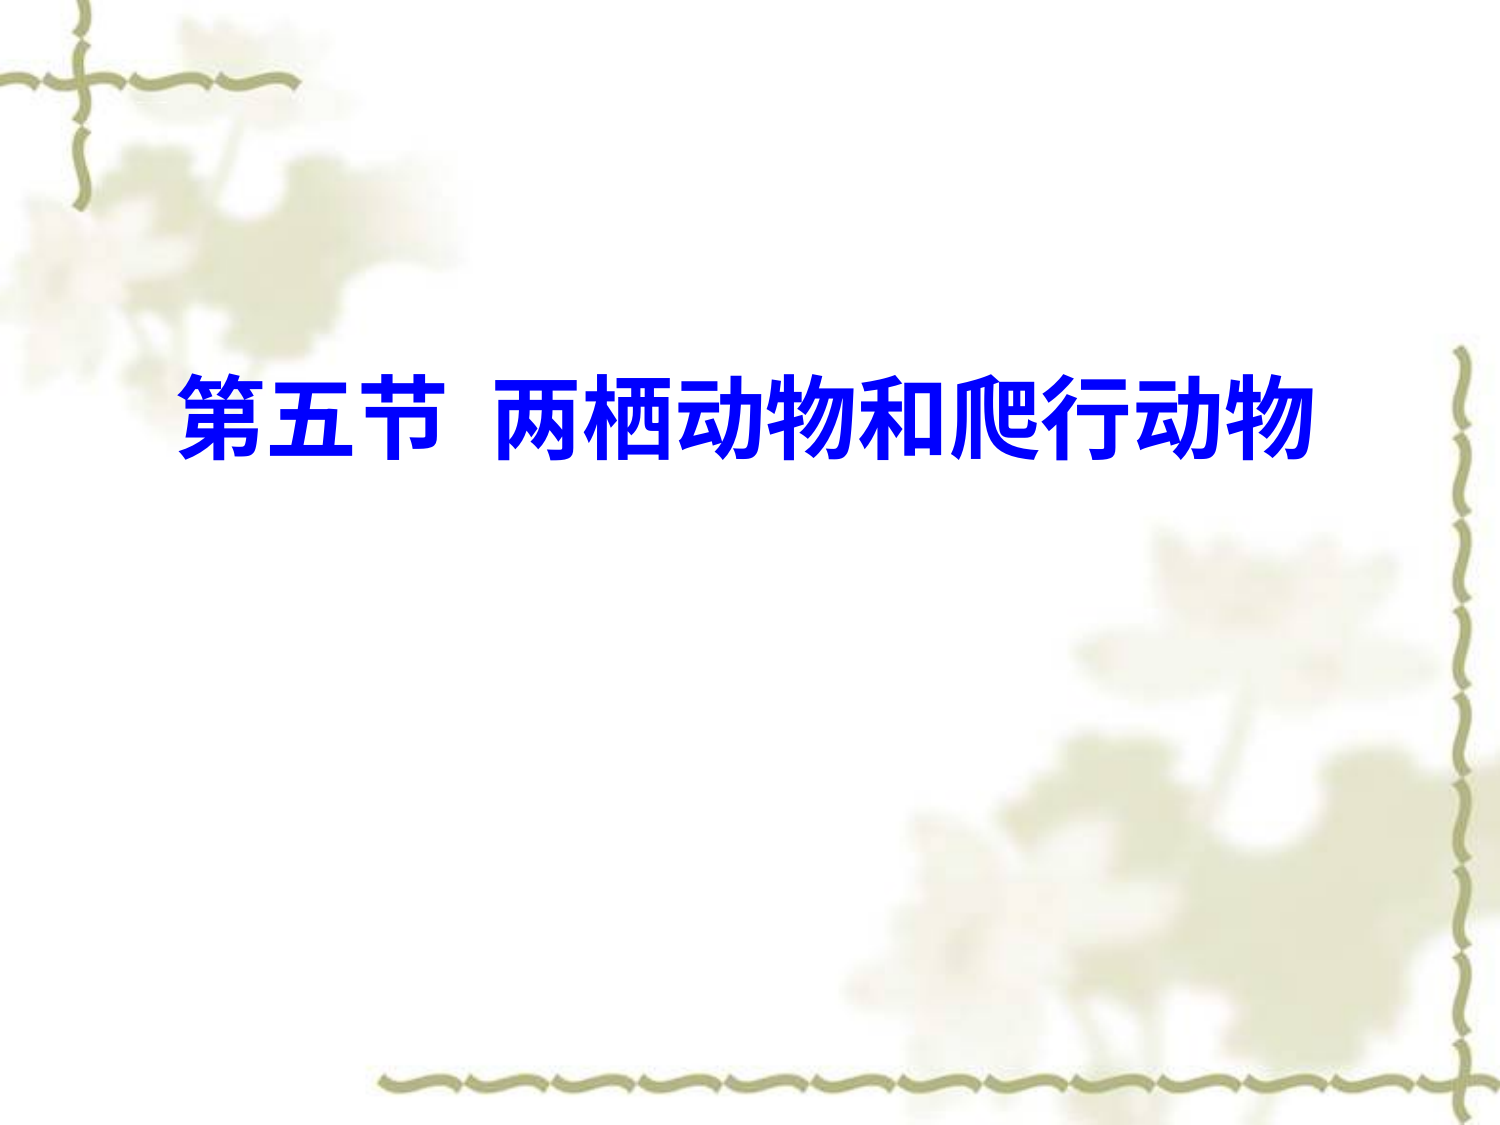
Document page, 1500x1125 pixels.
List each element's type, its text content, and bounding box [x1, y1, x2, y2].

picture [0, 0, 1500, 1125]
text_box 第五节 两栖动物和爬行动物 [159, 353, 1465, 479]
